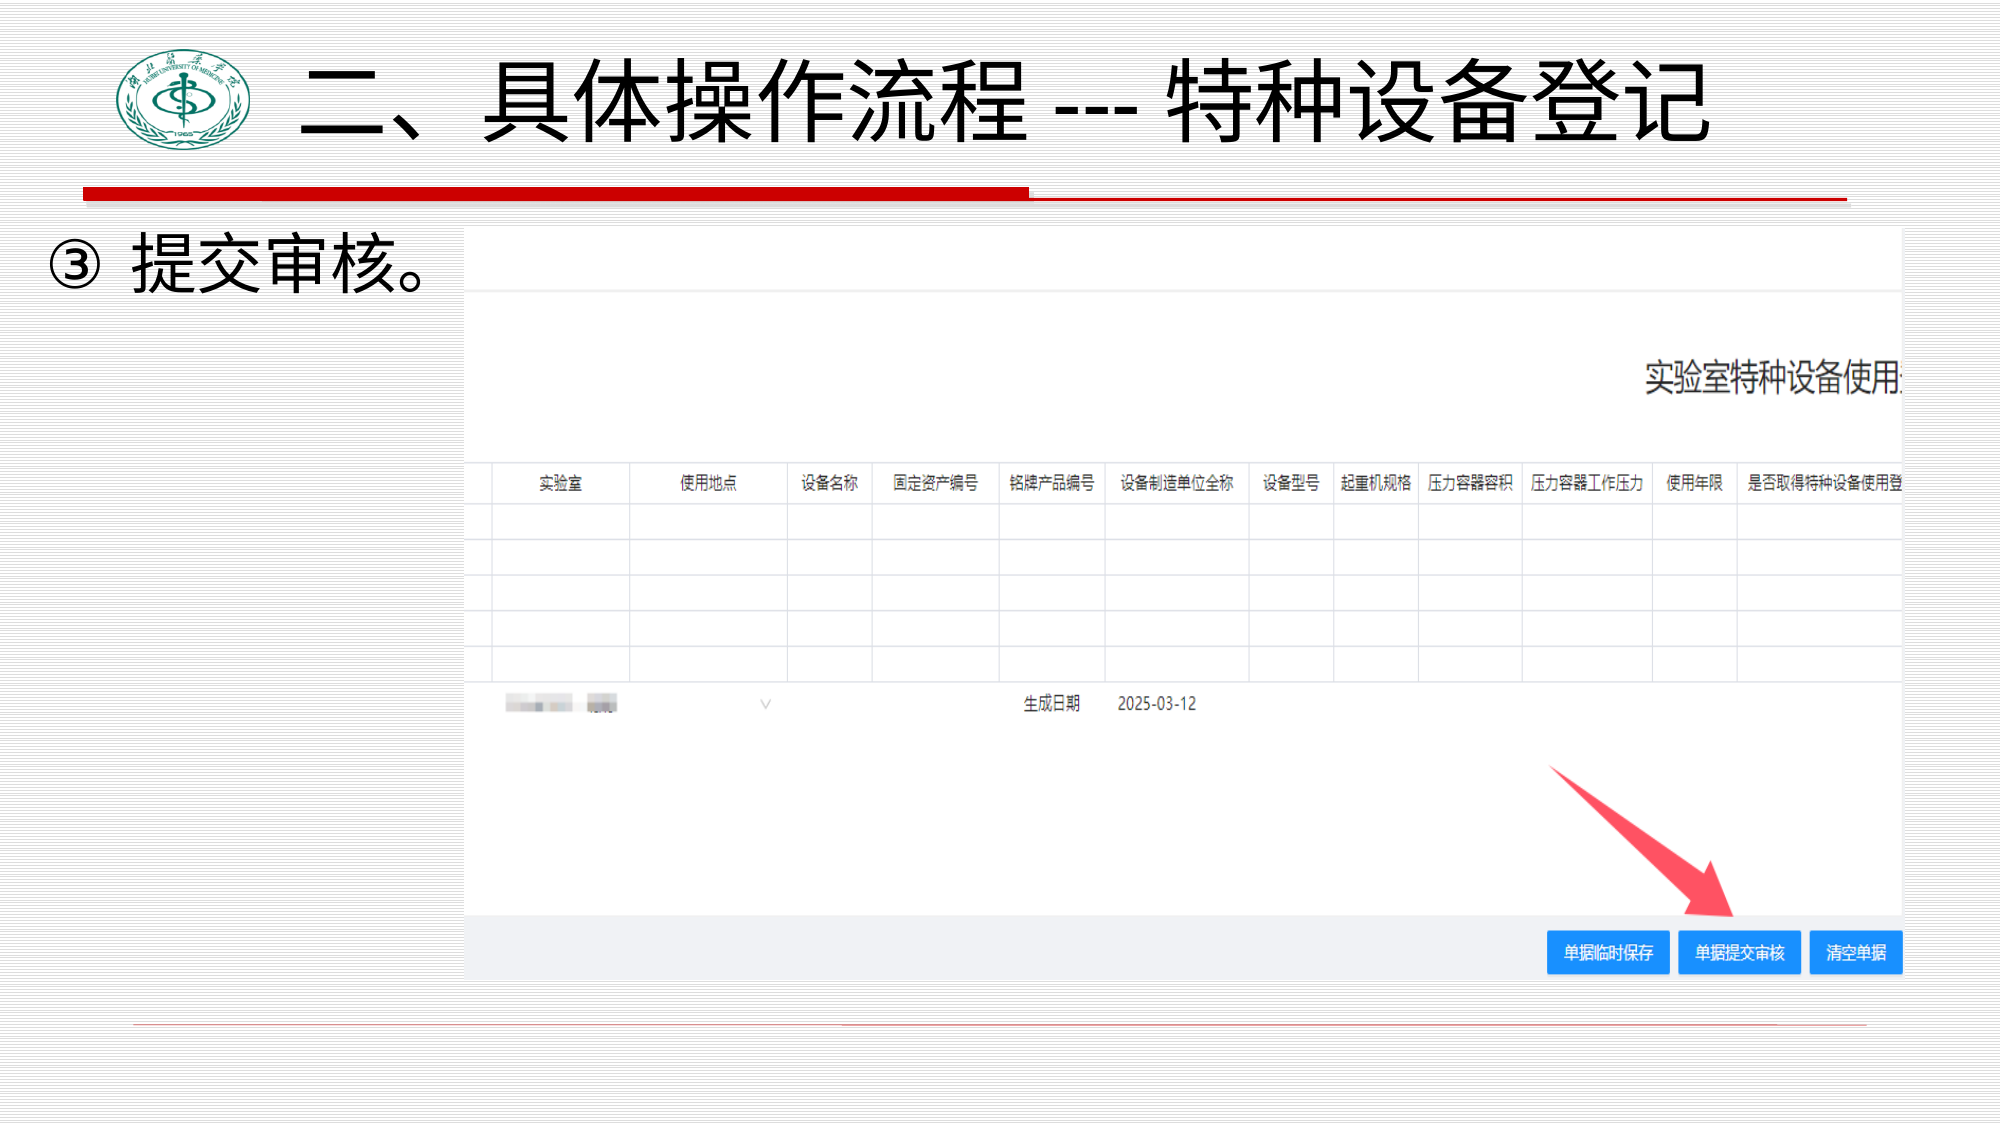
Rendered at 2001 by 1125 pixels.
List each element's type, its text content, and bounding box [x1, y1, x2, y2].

picture [116, 49, 250, 150]
text_box 二、具体操作流程---特种设备登记 [282, 30, 1796, 167]
title 提交审核。 [30, 211, 1969, 312]
picture [464, 228, 1906, 980]
